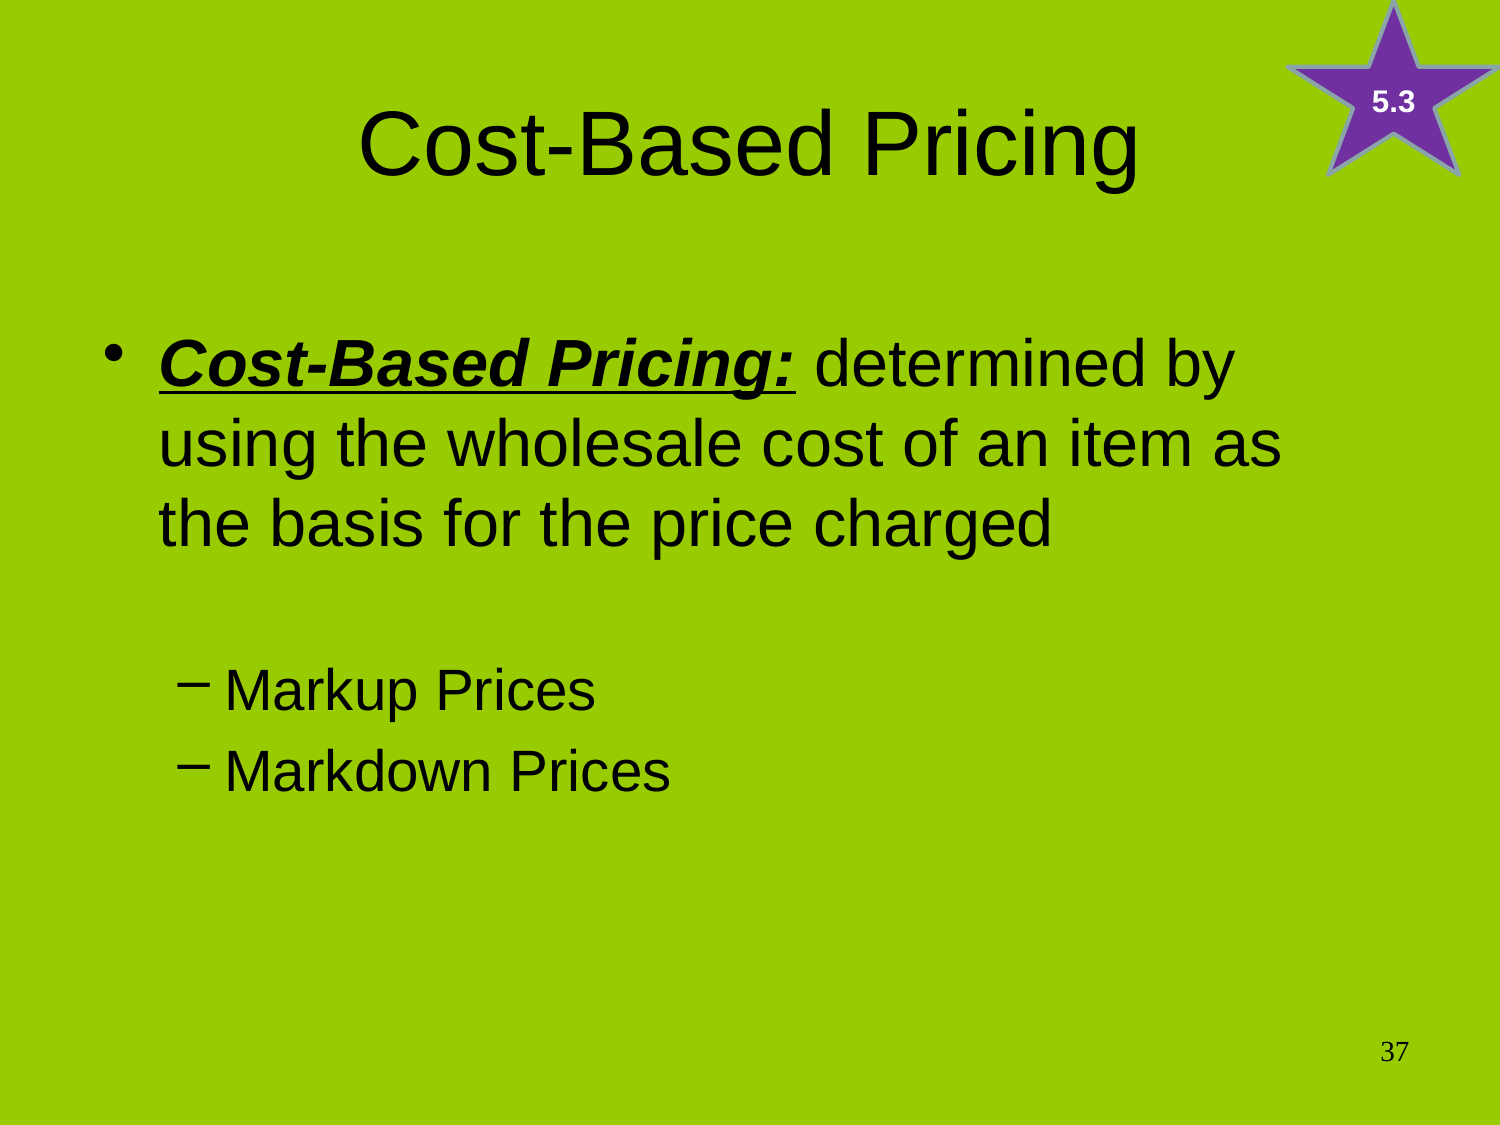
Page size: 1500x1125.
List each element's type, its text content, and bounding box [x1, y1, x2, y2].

slide_number 37 [1074, 1024, 1426, 1103]
title Cost-Based Pricing [74, 44, 1426, 233]
list Cost-Based Pricing: determined by using the wholesale cost of an item as the basis for the price charged Markup Prices Markdown Prices [87, 312, 1376, 1006]
text_box 5.3 [1285, 0, 1500, 177]
